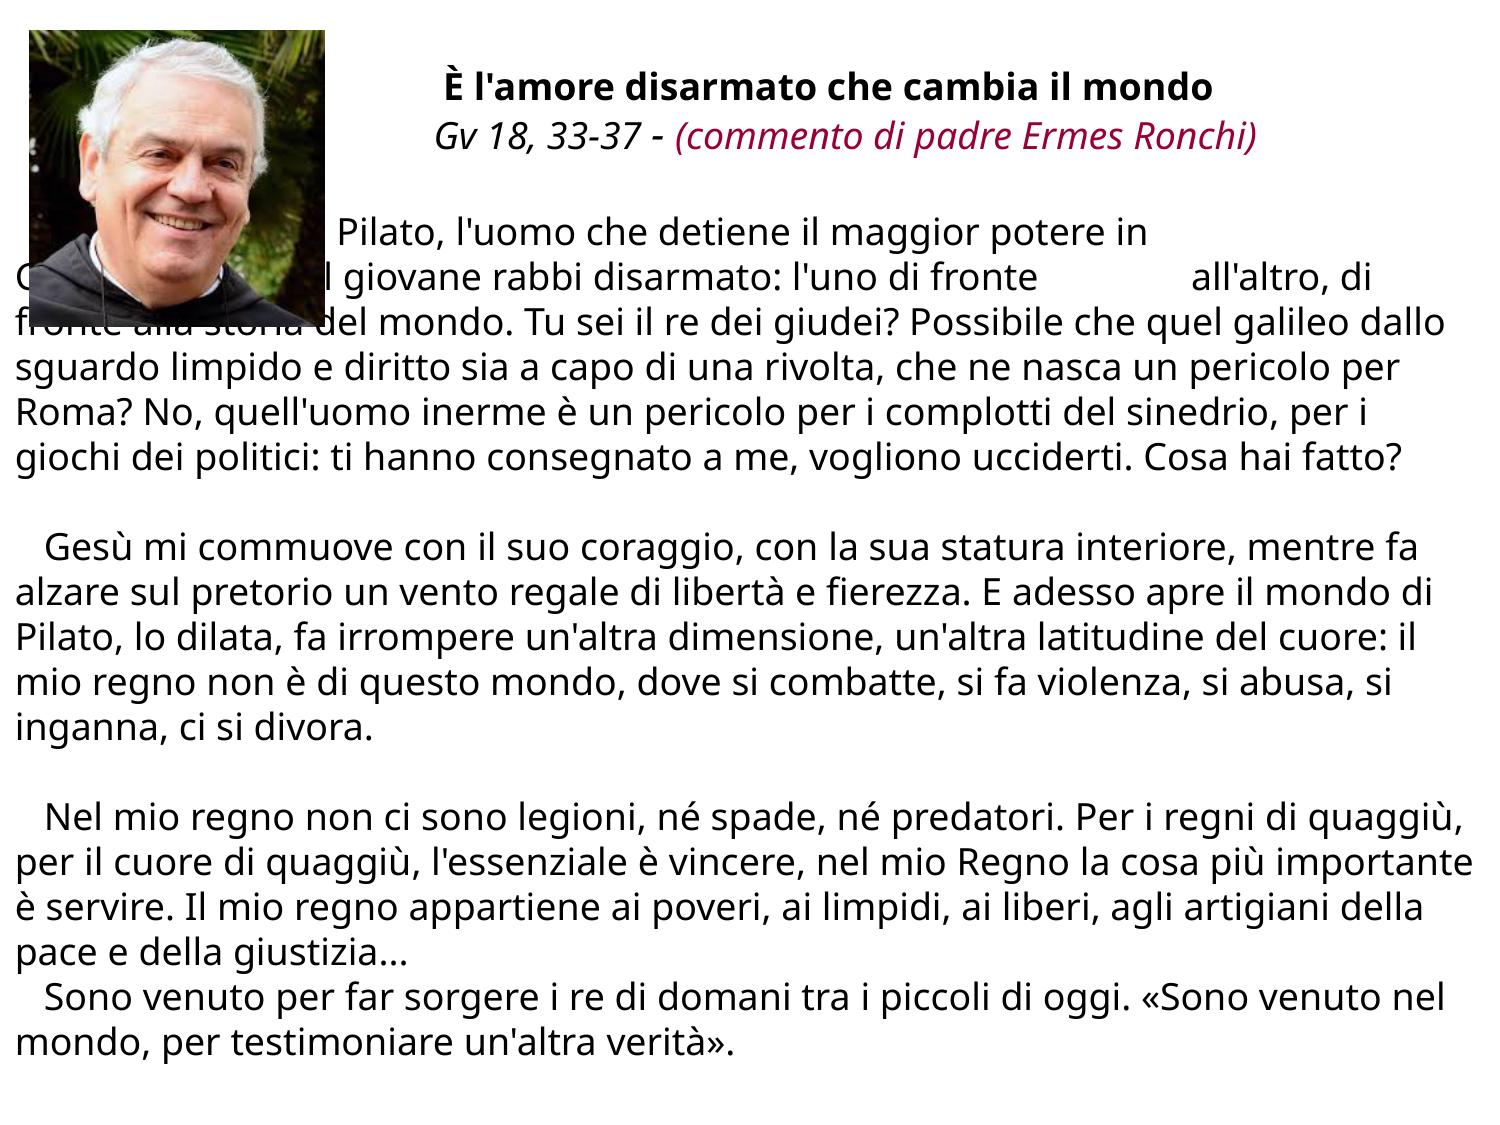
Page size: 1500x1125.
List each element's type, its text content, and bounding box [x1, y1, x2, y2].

text_box È l'amore disarmato che cambia il mondo Gv 18, 33-37 - (commento di padre Ermes Ronchi) [360, 30, 1461, 166]
text_box Pilato, l'uomo che detiene il maggior potere in Gerusalemme, e il giovane rabbi disarmato: l'uno di fronte all'altro, di fronte alla storia del mondo. Tu sei il re dei giudei? Possibile che quel galileo dallo sguardo limpido e diritto sia a capo di una rivolta, che ne nasca un pericolo per Roma? No, quell'uomo inerme è un pericolo per i complotti del sinedrio, per i giochi dei politici: ti hanno consegnato a me, vogliono ucciderti. Cosa hai fatto? Gesù mi commuove con il suo coraggio, con la sua statura interiore, mentre fa alzare sul pretorio un vento regale di libertà e fierezza. E adesso apre il mondo di Pilato, lo dilata, fa irrompere un'altra dimensione, un'altra latitudine del cuore: il mio regno non è di questo mondo, dove si combatte, si fa violenza, si abusa, si inganna, ci si divora. Nel mio regno non ci sono legioni, né spade, né predatori. Per i regni di quaggiù, per il cuore di quaggiù, l'essenziale è vincere, nel mio Regno la cosa più importante è servire. Il mio regno appartiene ai poveri, ai limpidi, ai liberi, agli artigiani della pace e della giustizia... Sono venuto per far sorgere i re di domani tra i piccoli di oggi. «Sono venuto nel mondo, per testimoniare un'altra verità». [0, 201, 1500, 710]
text_box Pilato, l'uomo che detiene il maggior potere in Gerusalemme, e il giovane rabbi disarmato: l'uno di fronte all'altro, di fronte alla storia del mondo. Tu sei il re dei giudei? Possibile che quel galileo dallo sguardo limpido e diritto sia a capo di una rivolta, che ne nasca un pericolo per Roma? No, quell'uomo inerme è un pericolo per i complotti del sinedrio, per i giochi dei politici: ti hanno consegnato a me, vogliono ucciderti. Cosa hai fatto? Gesù mi commuove con il suo coraggio, con la sua statura interiore, mentre fa alzare sul pretorio un vento regale di libertà e fierezza. E adesso apre il mondo di Pilato, lo dilata, fa irrompere un'altra dimensione, un'altra latitudine del cuore: il mio regno non è di questo mondo, dove si combatte, si fa violenza, si abusa, si inganna, ci si divora. Nel mio regno non ci sono legioni, né spade, né predatori. Per i regni di quaggiù, per il cuore di quaggiù, l'essenziale è vincere, nel mio Regno la cosa più importante è servire. Il mio regno appartiene ai poveri, ai limpidi, ai liberi, agli artigiani della pace e della giustizia... Sono venuto per far sorgere i re di domani tra i piccoli di oggi. «Sono venuto nel mondo, per testimoniare un'altra verità». [0, 801, 1500, 1071]
picture [29, 30, 325, 327]
text_box Pilato, l'uomo che detiene il maggior potere in Gerusalemme, e il giovane rabbi disarmato: l'uno di fronte all'altro, di fronte alla storia del mondo. Tu sei il re dei giudei? Possibile che quel galileo dallo sguardo limpido e diritto sia a capo di una rivolta, che ne nasca un pericolo per Roma? No, quell'uomo inerme è un pericolo per i complotti del sinedrio, per i giochi dei politici: ti hanno consegnato a me, vogliono ucciderti. Cosa hai fatto? Gesù mi commuove con il suo coraggio, con la sua statura interiore, mentre fa alzare sul pretorio un vento regale di libertà e fierezza. E adesso apre il mondo di Pilato, lo dilata, fa irrompere un'altra dimensione, un'altra latitudine del cuore: il mio regno non è di questo mondo, dove si combatte, si fa violenza, si abusa, si inganna, ci si divora. Nel mio regno non ci sono legioni, né spade, né predatori. Per i regni di quaggiù, per il cuore di quaggiù, l'essenziale è vincere, nel mio Regno la cosa più importante è servire. Il mio regno appartiene ai poveri, ai limpidi, ai liberi, agli artigiani della pace e della giustizia... Sono venuto per far sorgere i re di domani tra i piccoli di oggi. «Sono venuto nel mondo, per testimoniare un'altra verità». [0, 711, 1500, 799]
